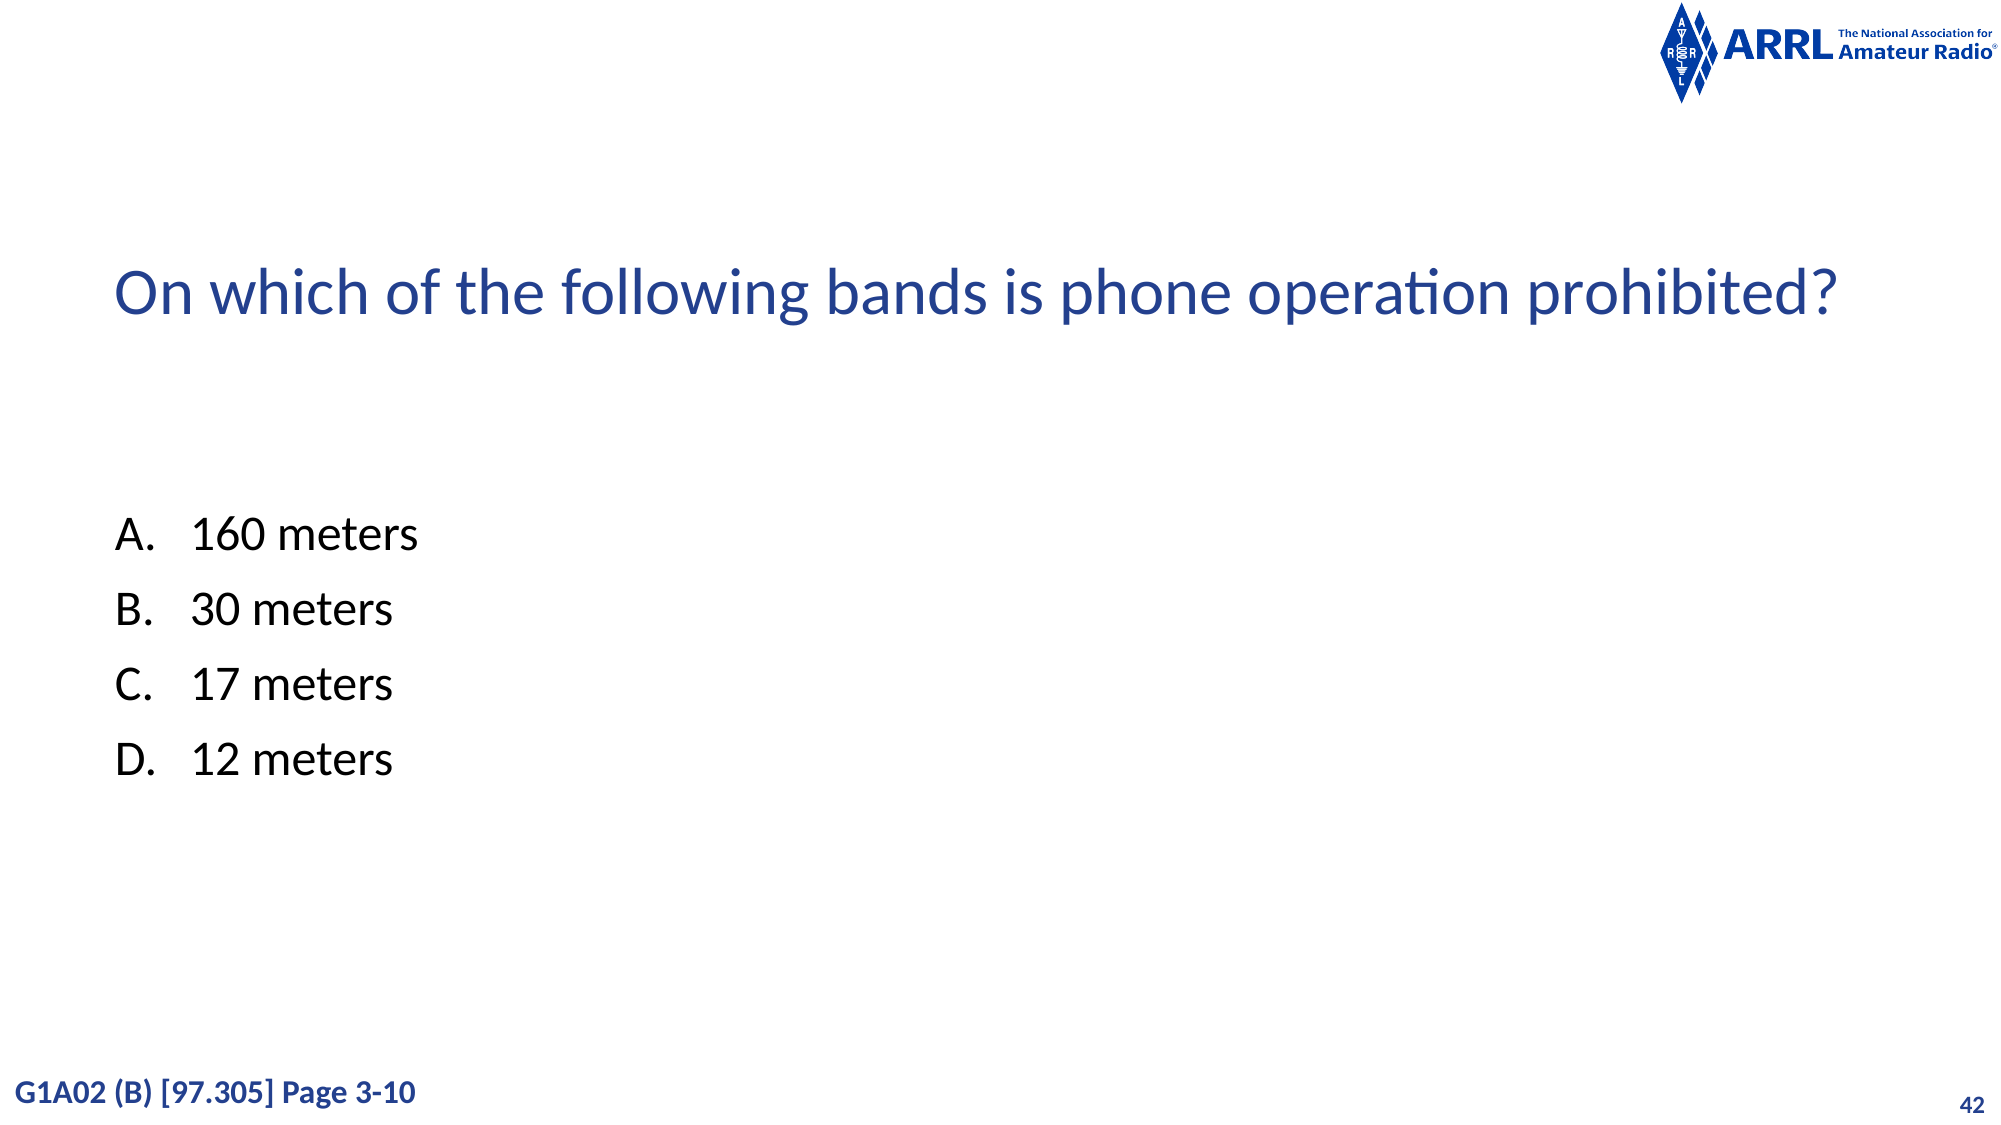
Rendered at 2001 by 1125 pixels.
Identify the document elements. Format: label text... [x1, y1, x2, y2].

title On which of the following bands is phone operation prohibited? [99, 249, 1900, 388]
picture [1658, 0, 1999, 106]
text_box G1A02 (B) [97.305] Page 3-10 [0, 1062, 1313, 1118]
list 160 meters 30 meters 17 meters 12 meters [99, 500, 1900, 1005]
text_box 42 [1899, 1081, 2000, 1125]
